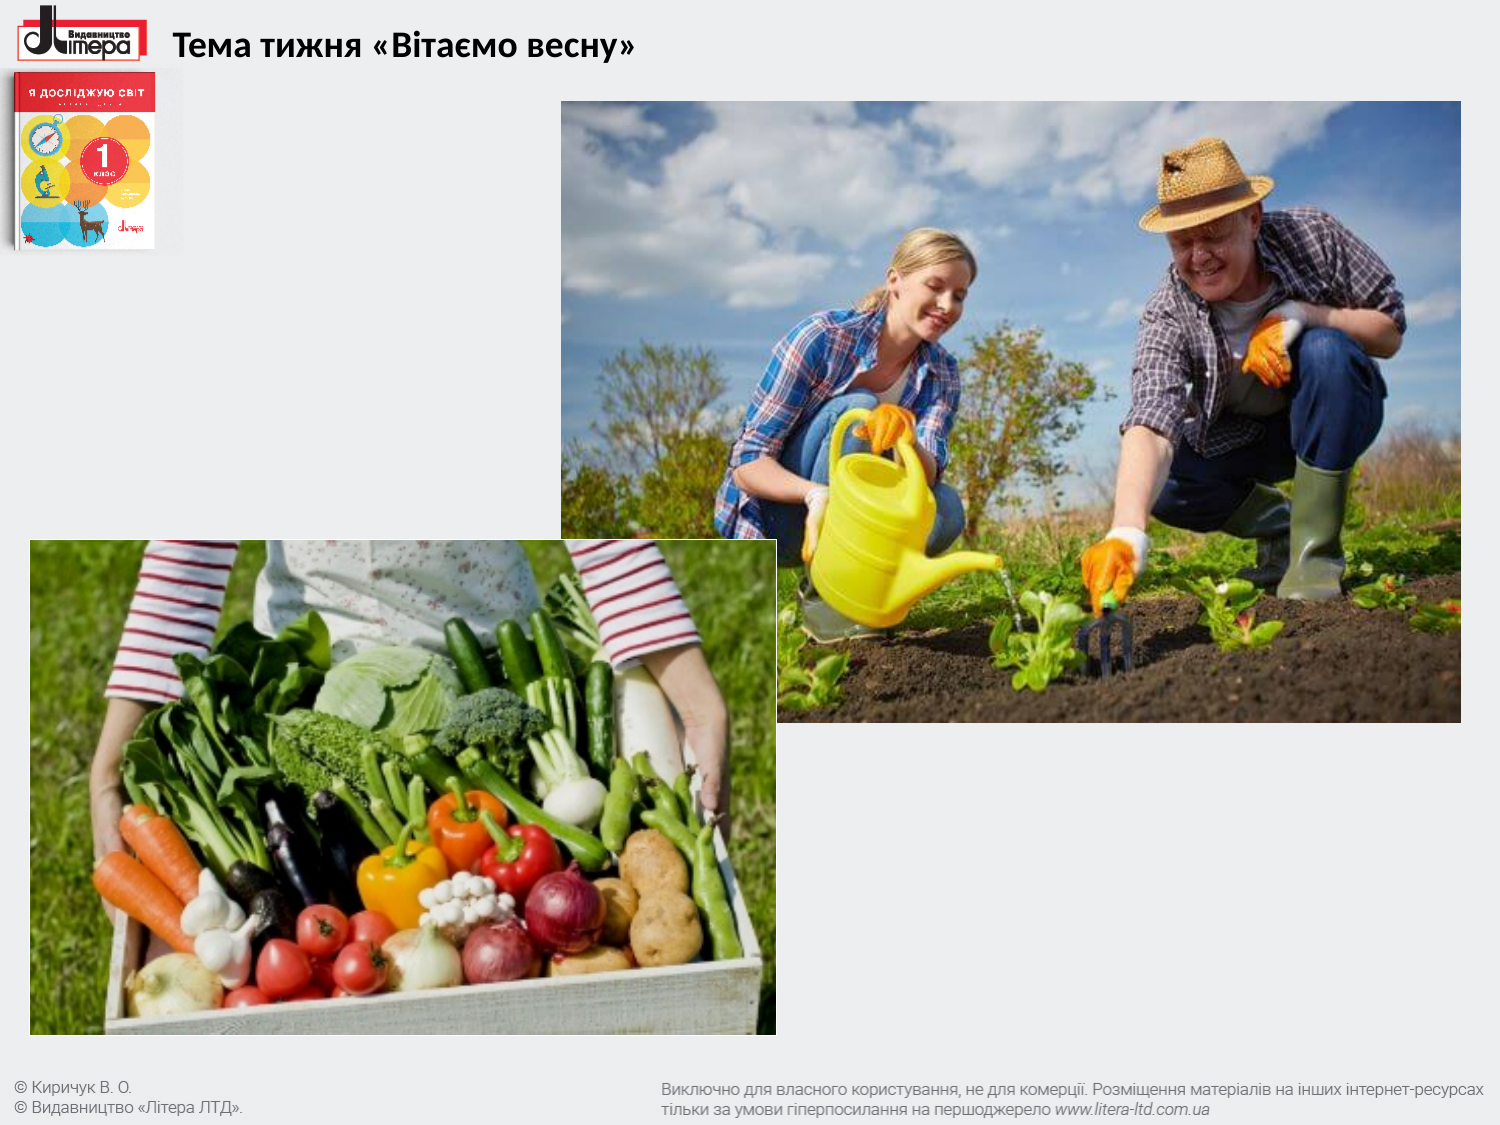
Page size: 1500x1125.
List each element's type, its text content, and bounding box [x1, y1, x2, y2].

text_box Тема тижня «Вітаємо весну» [158, 12, 916, 73]
picture [0, 0, 1500, 1125]
